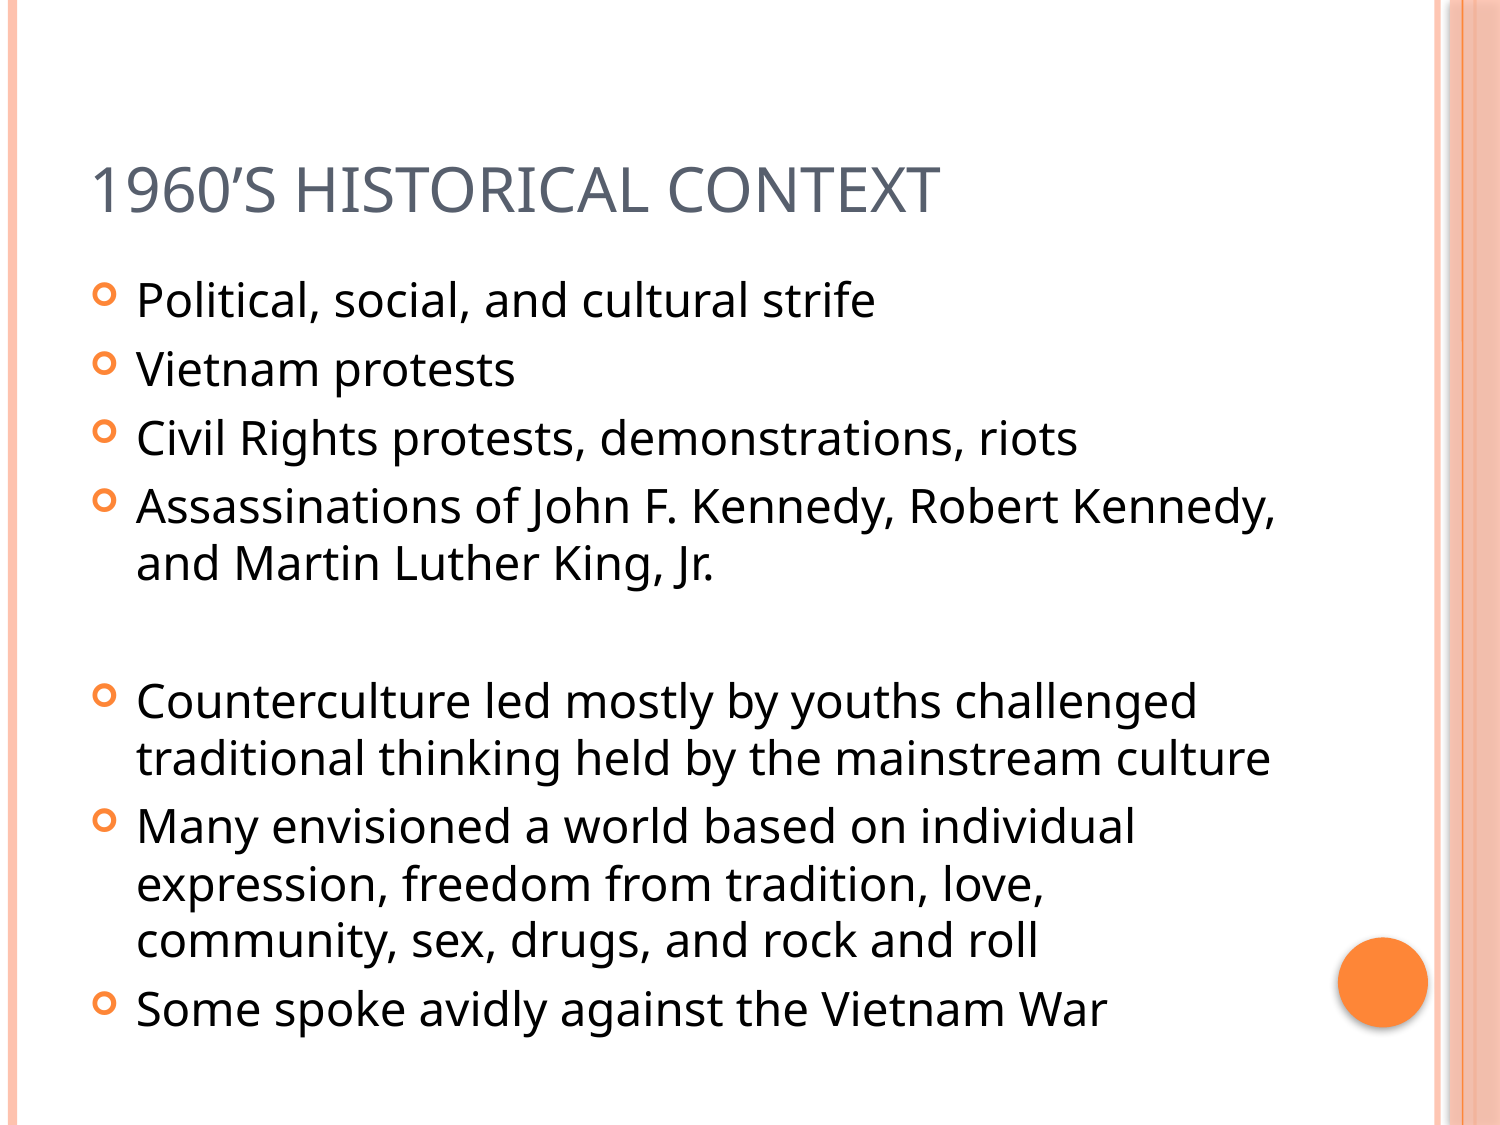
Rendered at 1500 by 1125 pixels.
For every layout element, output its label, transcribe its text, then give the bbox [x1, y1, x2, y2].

list Political, social, and cultural strife Vietnam protests Civil Rights protests, demonstrations, riots Assassinations of John F. Kennedy, Robert Kennedy, and Martin Luther King, Jr. Counterculture led mostly by youths challenged traditional thinking held by the mainstream culture Many envisioned a world based on individual expression, freedom from tradition, love, community, sex, drugs, and rock and roll Some spoke avidly against the Vietnam War [75, 262, 1300, 1062]
title 1960’s Historical context [75, 45, 1300, 233]
